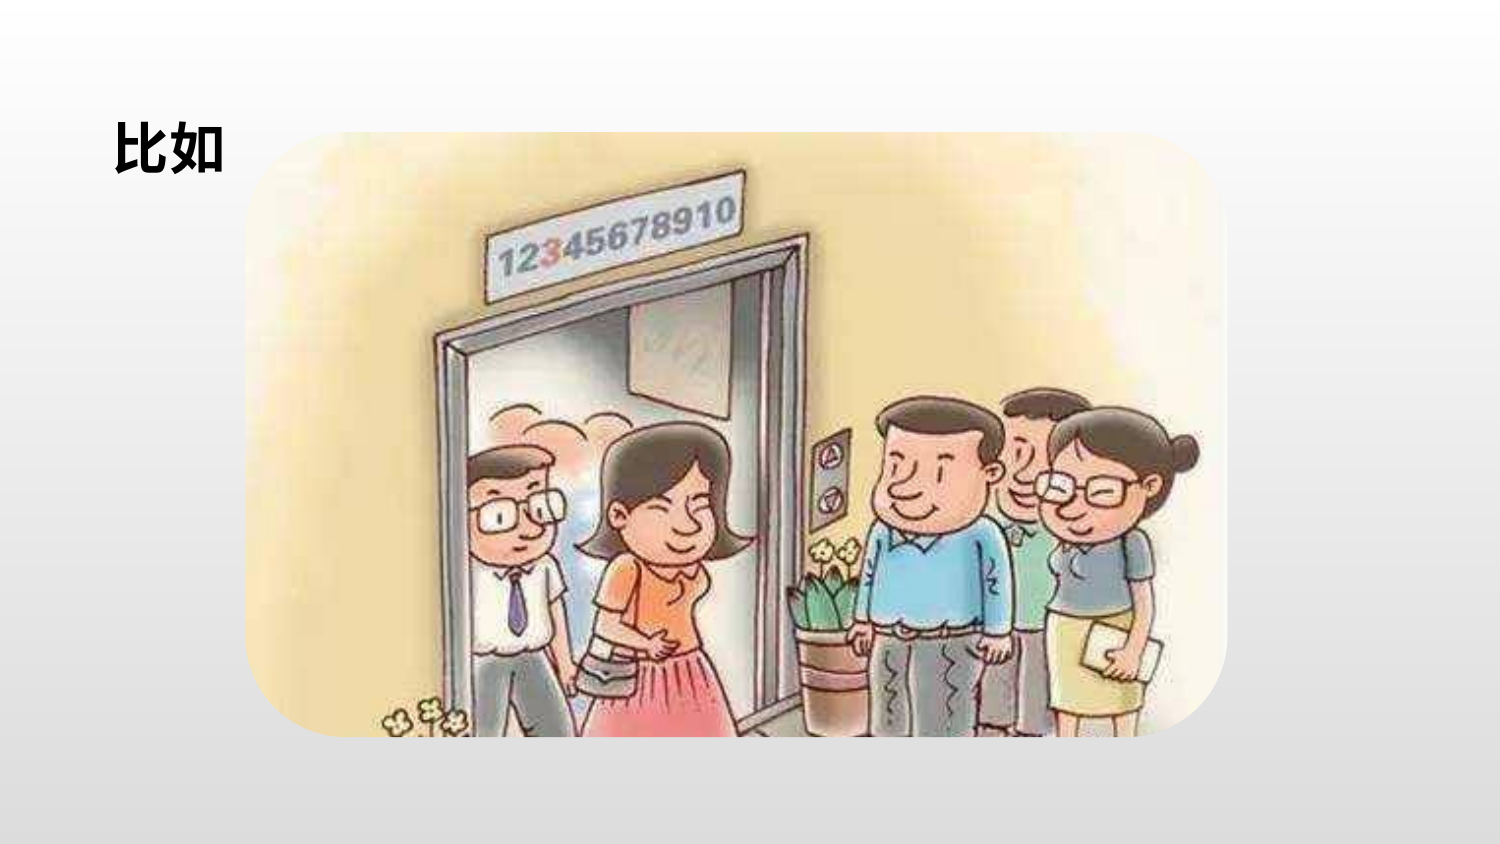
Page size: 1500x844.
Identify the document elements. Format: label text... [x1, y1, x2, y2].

text_box 比如 [101, 87, 280, 187]
picture [245, 132, 1228, 738]
